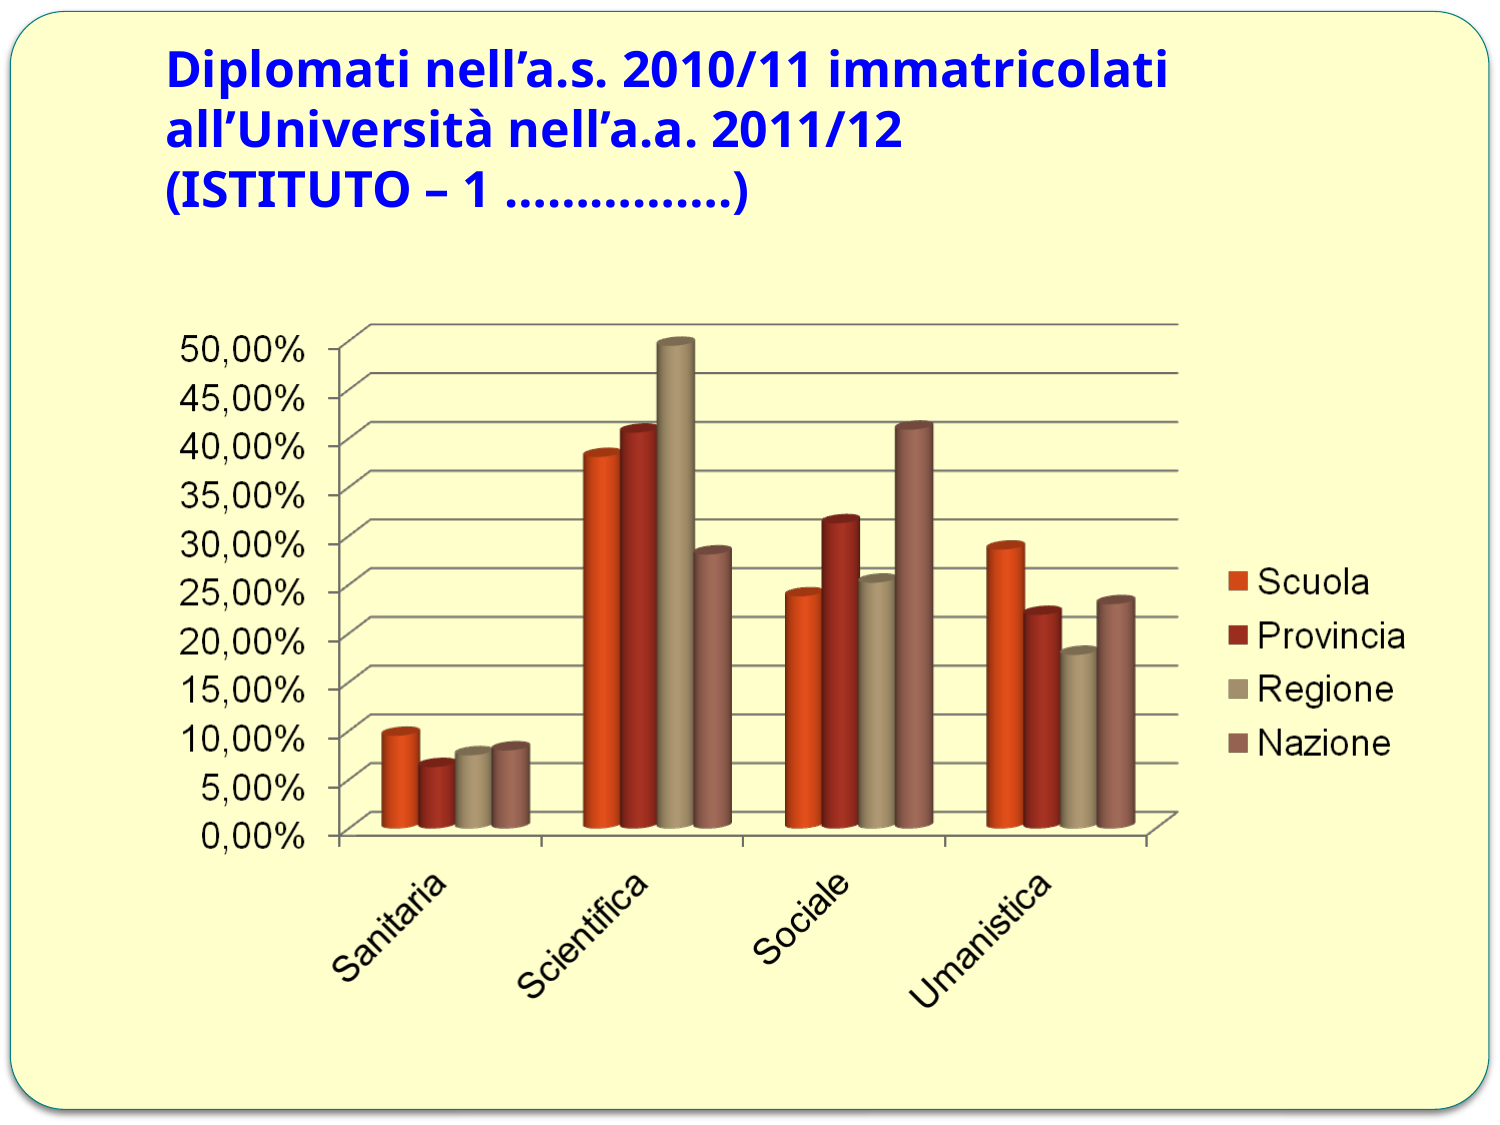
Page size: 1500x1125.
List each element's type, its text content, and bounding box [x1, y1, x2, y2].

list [147, 278, 1440, 1046]
title Diplomati nell’a.s. 2010/11 immatricolati all’Università nell’a.a. 2011/12 (ISTITUTO – 1 …………….) [149, 44, 1426, 233]
